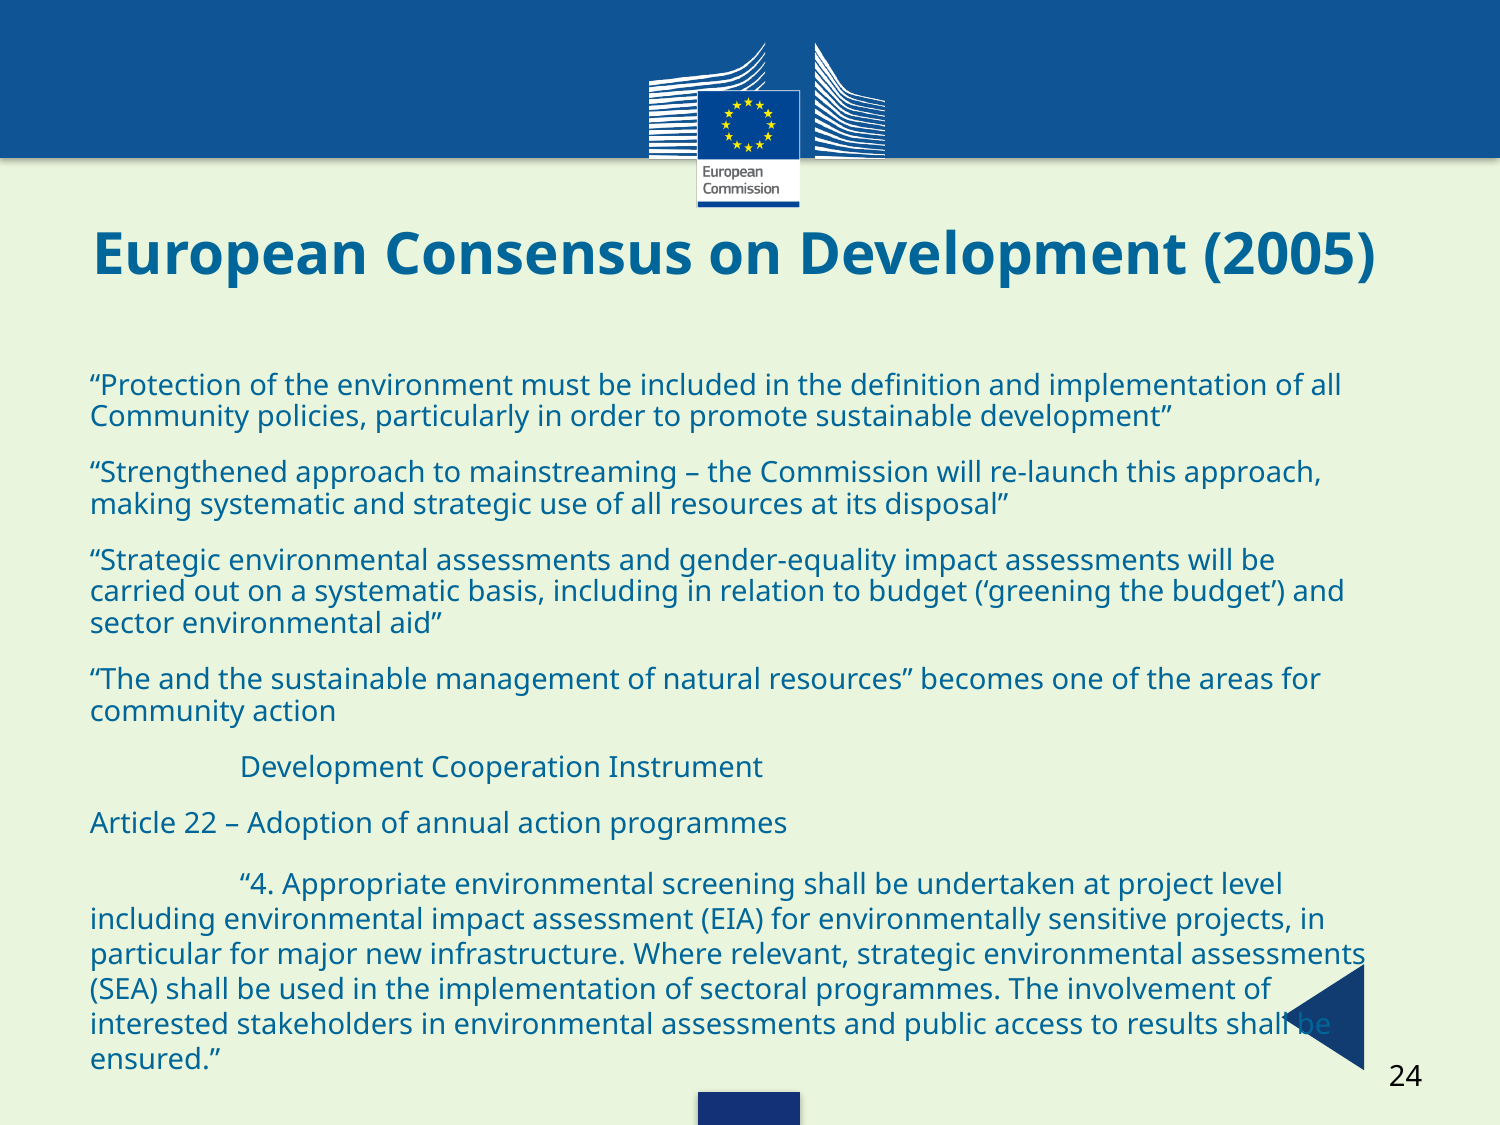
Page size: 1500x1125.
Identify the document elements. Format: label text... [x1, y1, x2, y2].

slide_number 24 [1312, 1049, 1438, 1125]
text_box European Consensus on Development (2005) [62, 216, 1450, 295]
picture [649, 42, 885, 208]
text_box “Protection of the environment must be included in the definition and implementation of all Community policies, particularly in order to promote sustainable development” “Strengthened approach to mainstreaming – the Commission will re-launch this approach, making systematic and strategic use of all resources at its disposal” “Strategic environmental assessments and gender-equality impact assessments will be carried out on a systematic basis, including in relation to budget (‘greening the budget’) and sector environmental aid” “The and the sustainable management of natural resources” becomes one of the areas for community action Development Cooperation Instrument Article 22 – Adoption of annual action programmes “4. Appropriate environmental screening shall be undertaken at project level including environmental impact assessment (EIA) for environmentally sensitive projects, in particular for major new infrastructure. Where relevant, strategic environmental assessments (SEA) shall be used in the implementation of sectoral programmes. The involvement of interested stakeholders in environmental assessments and public access to results shall be ensured.” [75, 362, 1388, 1083]
